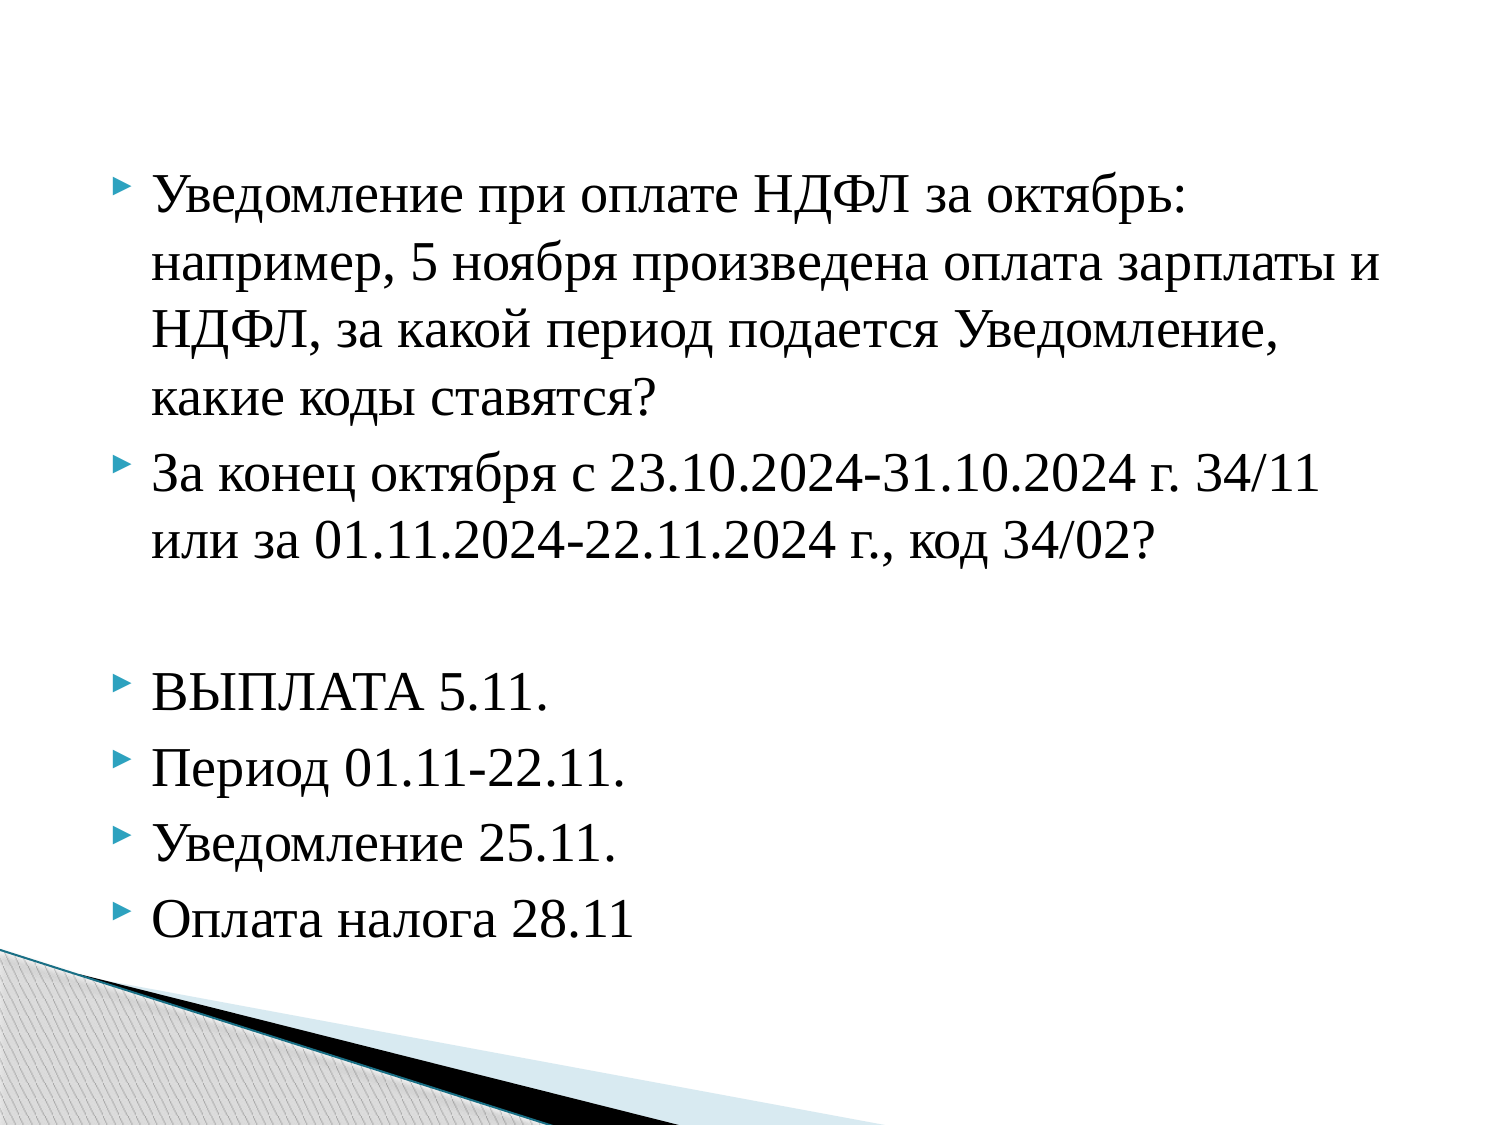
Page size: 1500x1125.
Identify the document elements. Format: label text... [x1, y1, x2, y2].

list Уведомление при оплате НДФЛ за октябрь: например, 5 ноября произведена оплата зарплаты и НДФЛ, за какой период подается Уведомление, какие коды ставятся? За конец октября с 23.10.2024-31.10.2024 г. 34/11 или за 01.11.2024-22.11.2024 г., код 34/02? ВЫПЛАТА 5.11. Период 01.11-22.11. Уведомление 25.11. Оплата налога 28.11 [76, 149, 1425, 1038]
